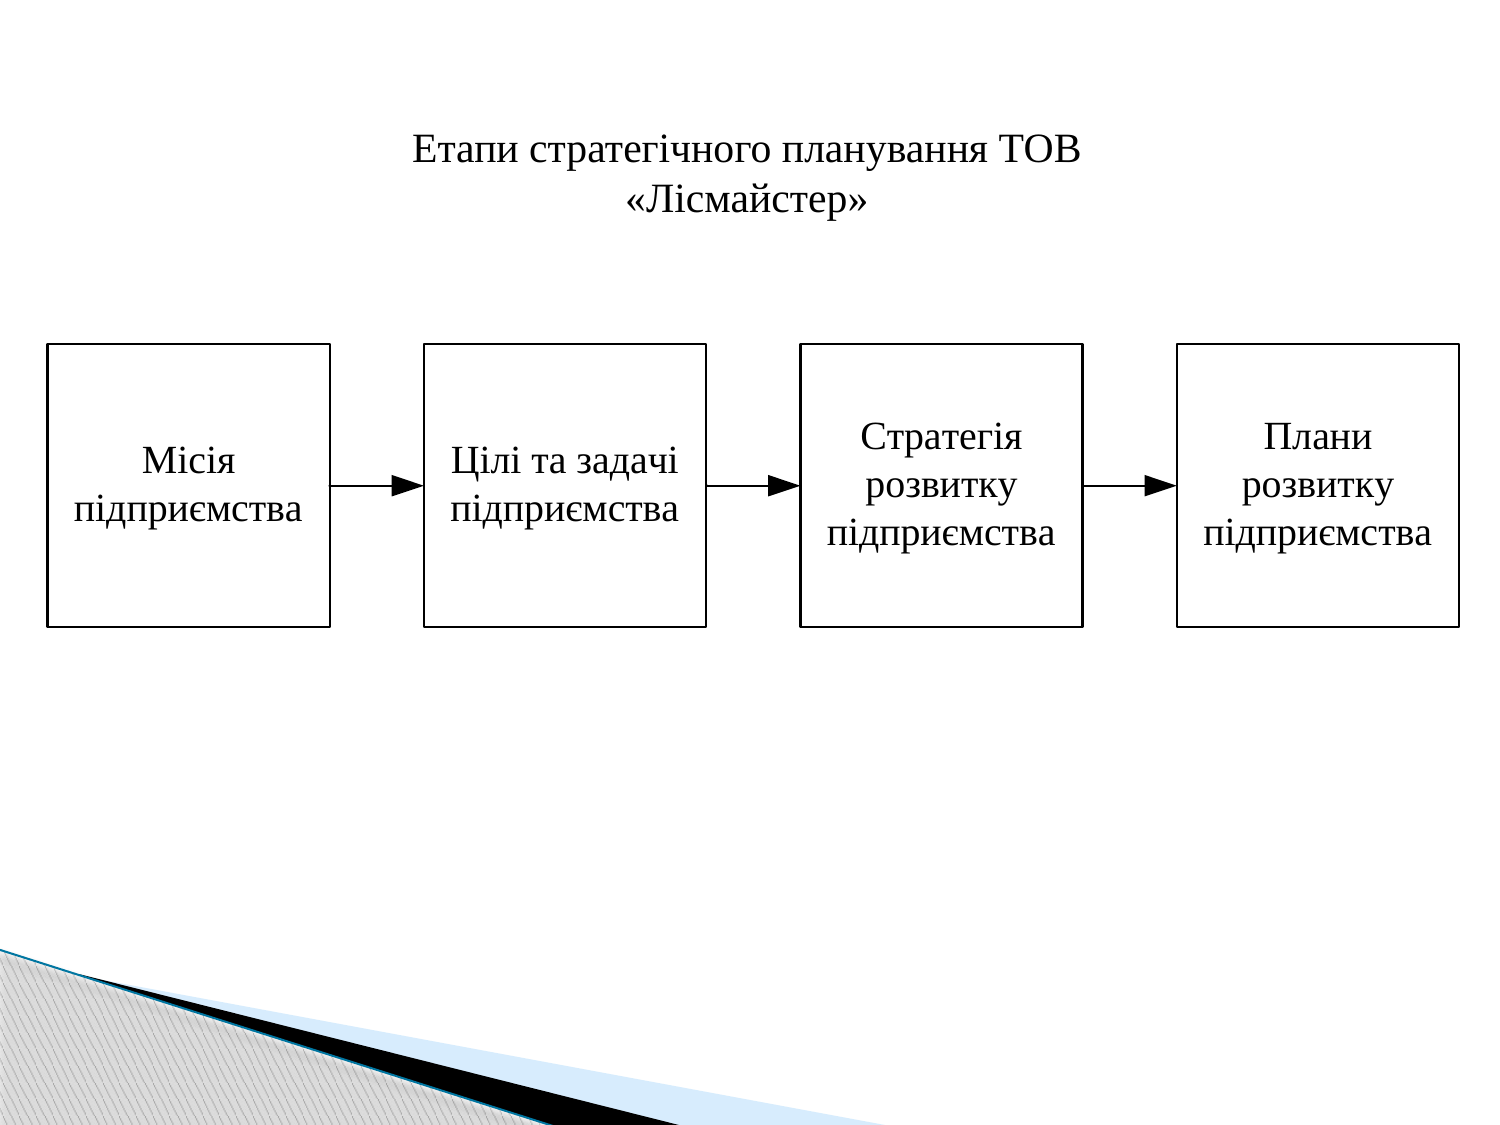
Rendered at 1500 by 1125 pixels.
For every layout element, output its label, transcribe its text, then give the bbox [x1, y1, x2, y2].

text_box Етапи стратегічного планування ТОВ «Лісмайстер» [371, 113, 1122, 229]
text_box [40, 337, 1466, 634]
